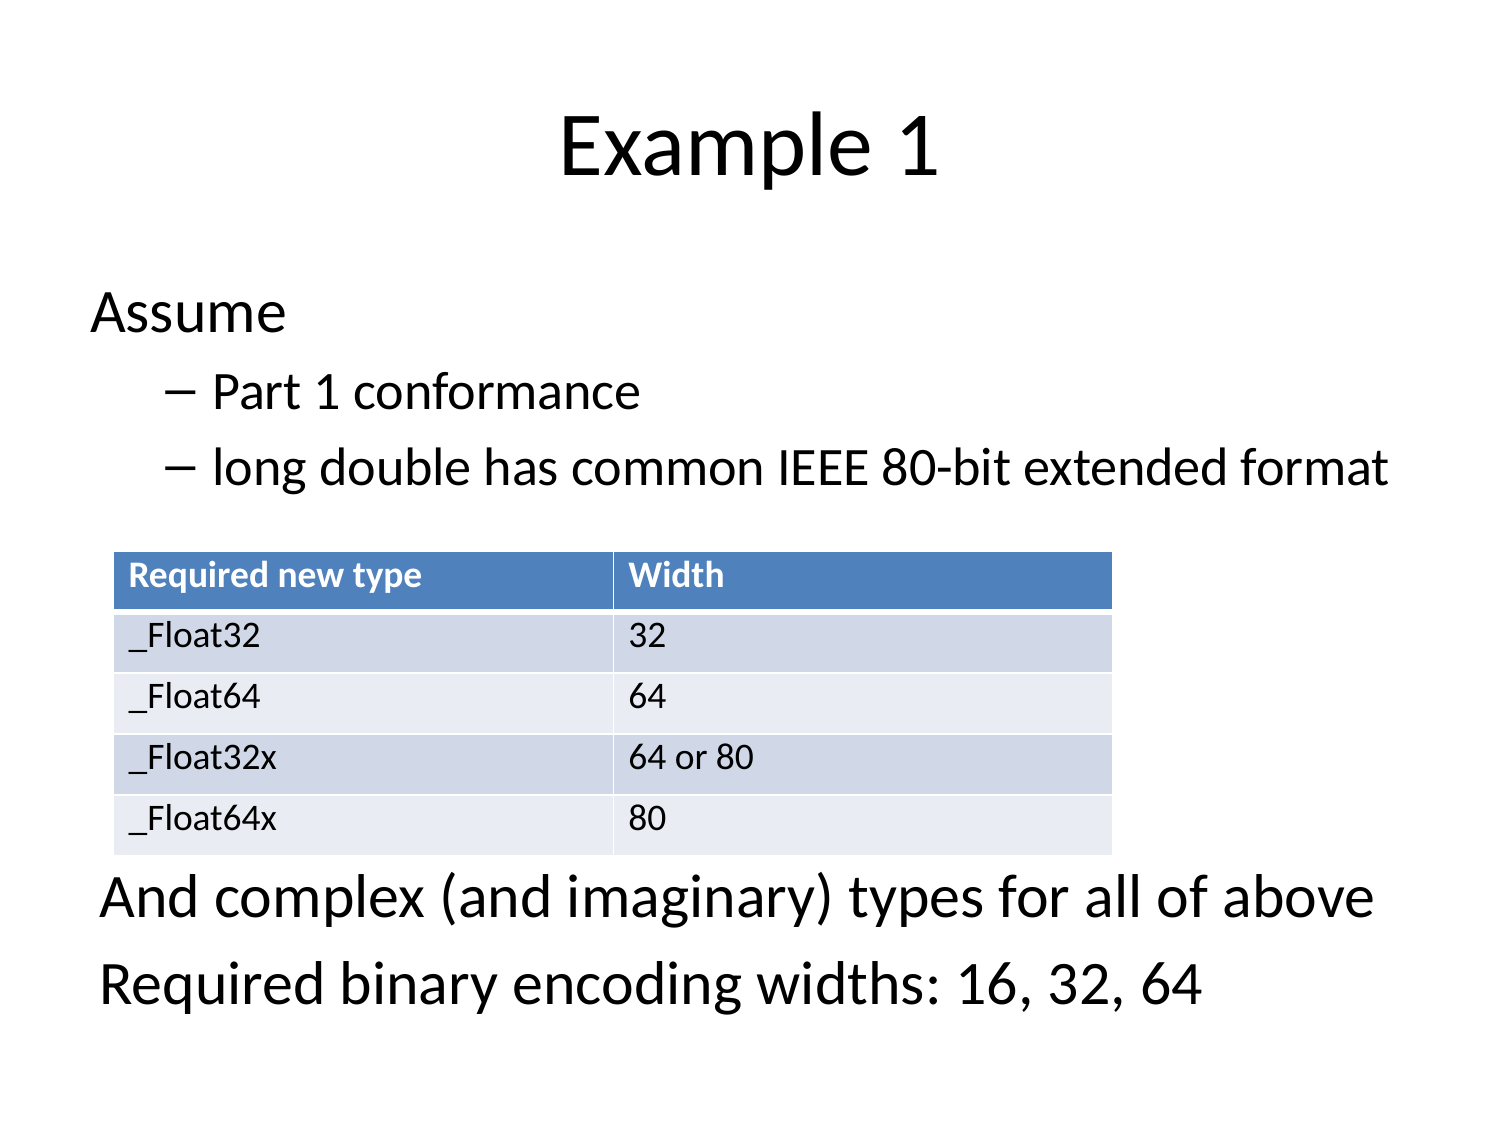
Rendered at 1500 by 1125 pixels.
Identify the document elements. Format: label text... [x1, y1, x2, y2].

table_header Required new type [114, 552, 613, 609]
table_cell 32 [614, 615, 1112, 672]
table_cell _Float32x [114, 735, 613, 794]
table_cell _Float32 [114, 615, 613, 672]
title Example 1 [75, 45, 1425, 233]
table_cell 64 [614, 674, 1112, 733]
table_cell _Float64 [114, 674, 613, 733]
table_cell 64 or 80 [614, 735, 1112, 794]
list Assume Part 1 conformance long double has common IEEE 80-bit extended format And complex (and imaginary) types for all of above Required binary encoding widths: 16, 32, 64 [75, 262, 1425, 1092]
table_cell 80 [614, 796, 1112, 855]
table_cell _Float64x [114, 796, 613, 855]
table_header Width [614, 552, 1112, 609]
